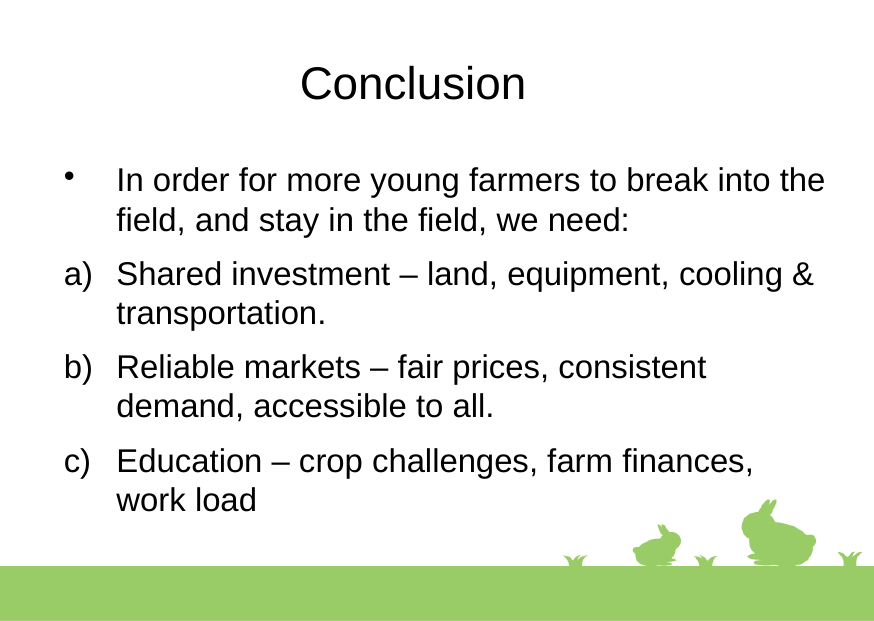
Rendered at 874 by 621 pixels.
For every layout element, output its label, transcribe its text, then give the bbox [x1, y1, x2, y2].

picture [0, 0, 874, 621]
text_box Conclusion [19, 29, 807, 134]
text_box In order for more young farmers to break into the field, and stay in the field, we need: Shared investment – land, equipment, cooling & transportation. Reliable markets – fair prices, consistent demand, accessible to all. Education – crop challenges, farm finances, work load [46, 158, 833, 519]
